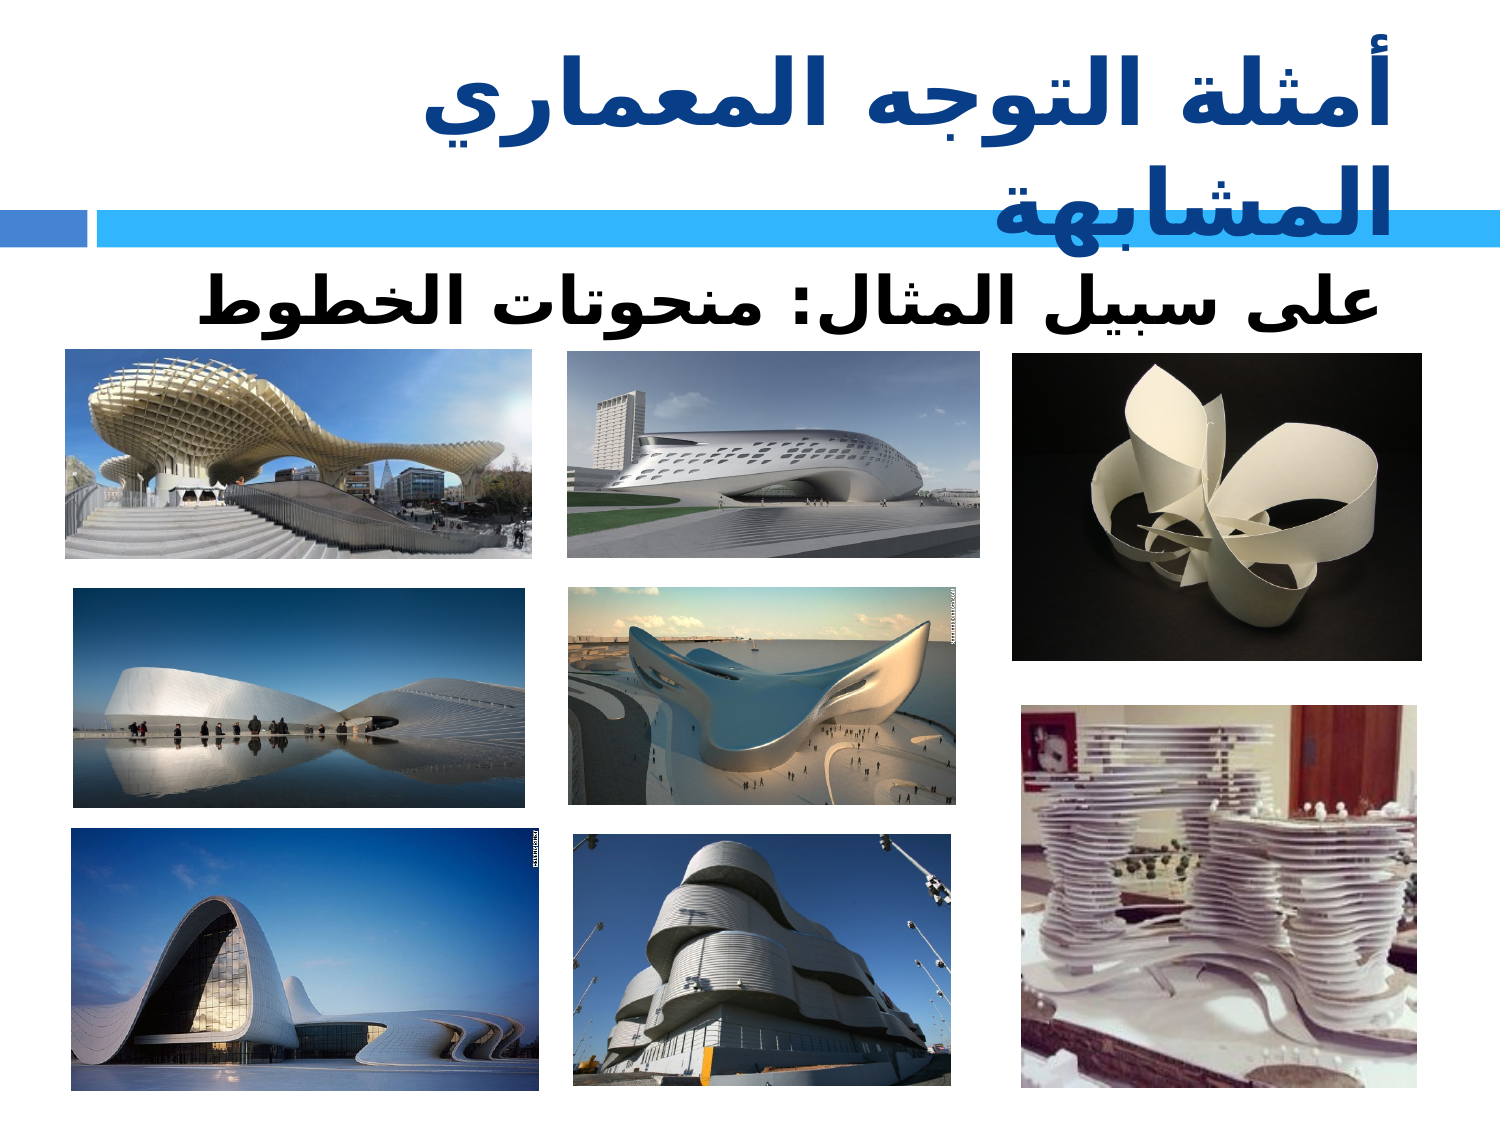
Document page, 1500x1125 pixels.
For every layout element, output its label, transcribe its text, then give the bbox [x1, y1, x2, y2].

picture [567, 351, 980, 558]
picture [568, 586, 956, 805]
title أمثلة التوجه المعماري المشابهة [75, 62, 1413, 225]
picture [573, 834, 951, 1086]
picture [1012, 353, 1423, 661]
picture [1021, 705, 1417, 1088]
picture [71, 828, 539, 1092]
picture [65, 349, 533, 559]
text_box ما هي التصورات الأولية التي قد تتبادر إلى ذهنك عند سماع هذا الطلب؟ [1151, 225, 1356, 237]
text_box ما هي التصورات الأولية التي قد تتبادر إلى ذهنك عند سماع هذا الطلب؟ [998, 225, 1132, 248]
picture [73, 588, 526, 808]
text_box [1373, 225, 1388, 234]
list على سبيل المثال: منحوتات الخطوط المرنة [164, 249, 1400, 438]
